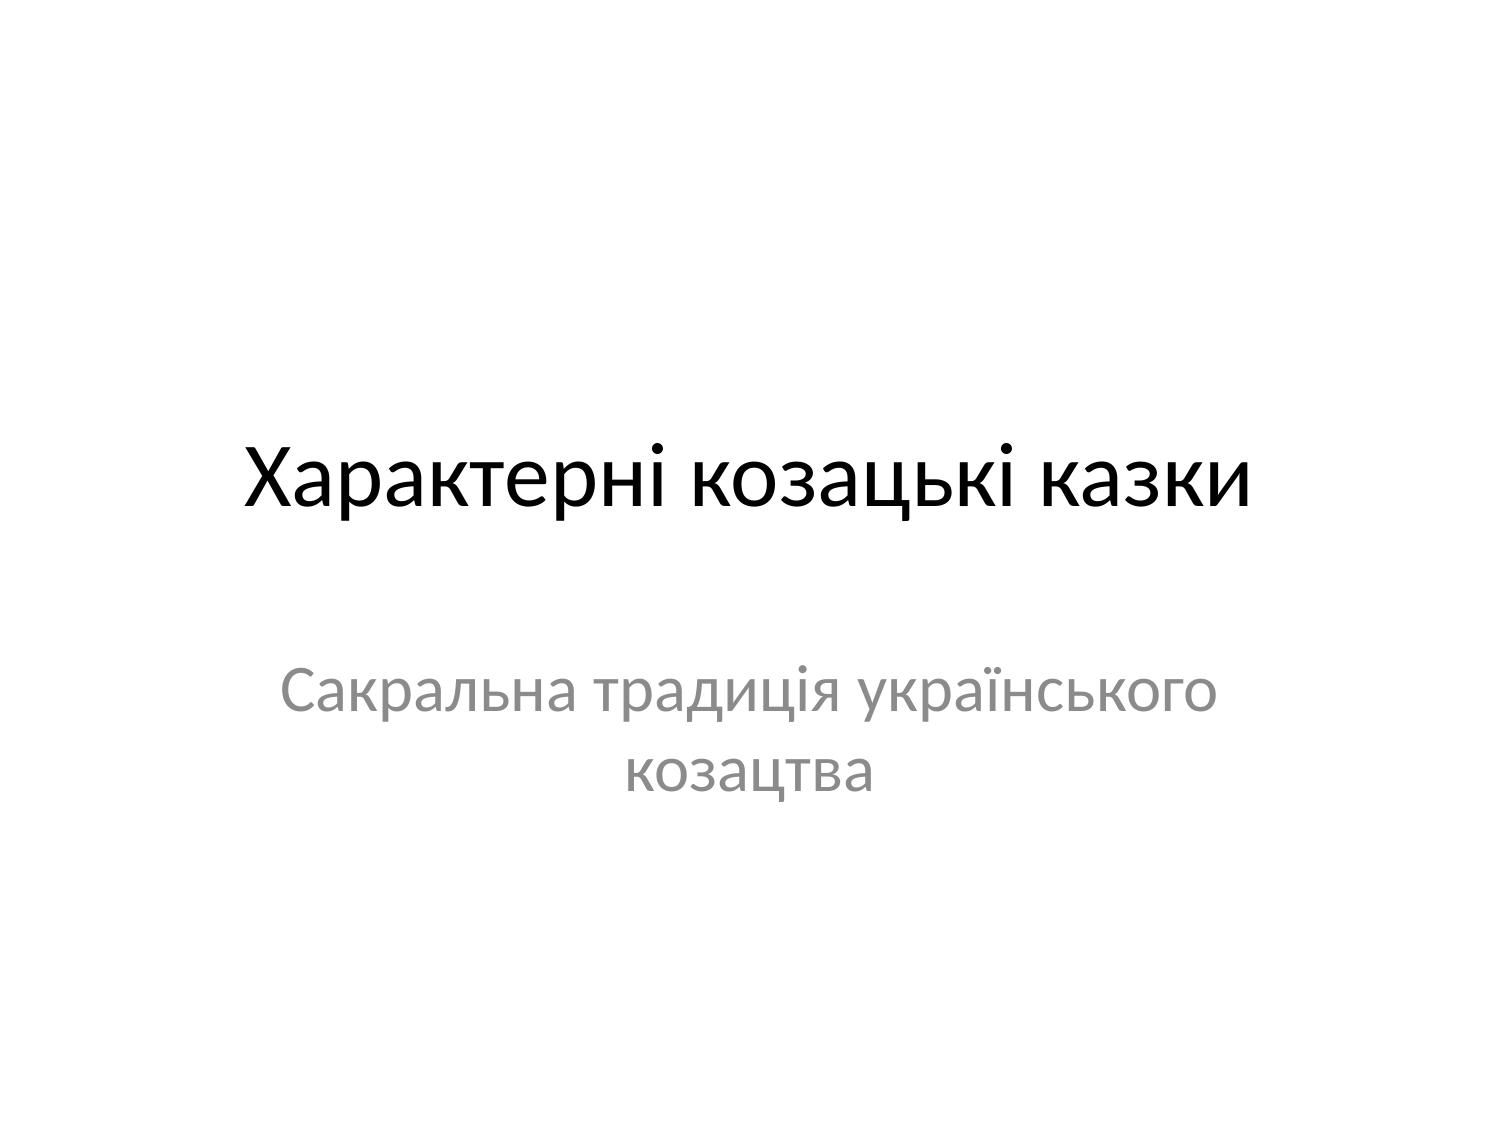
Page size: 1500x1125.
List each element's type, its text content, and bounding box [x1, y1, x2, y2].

subtitle Сакральна традиція українського козацтва [225, 637, 1275, 925]
title Характерні козацькі казки [112, 349, 1388, 591]
